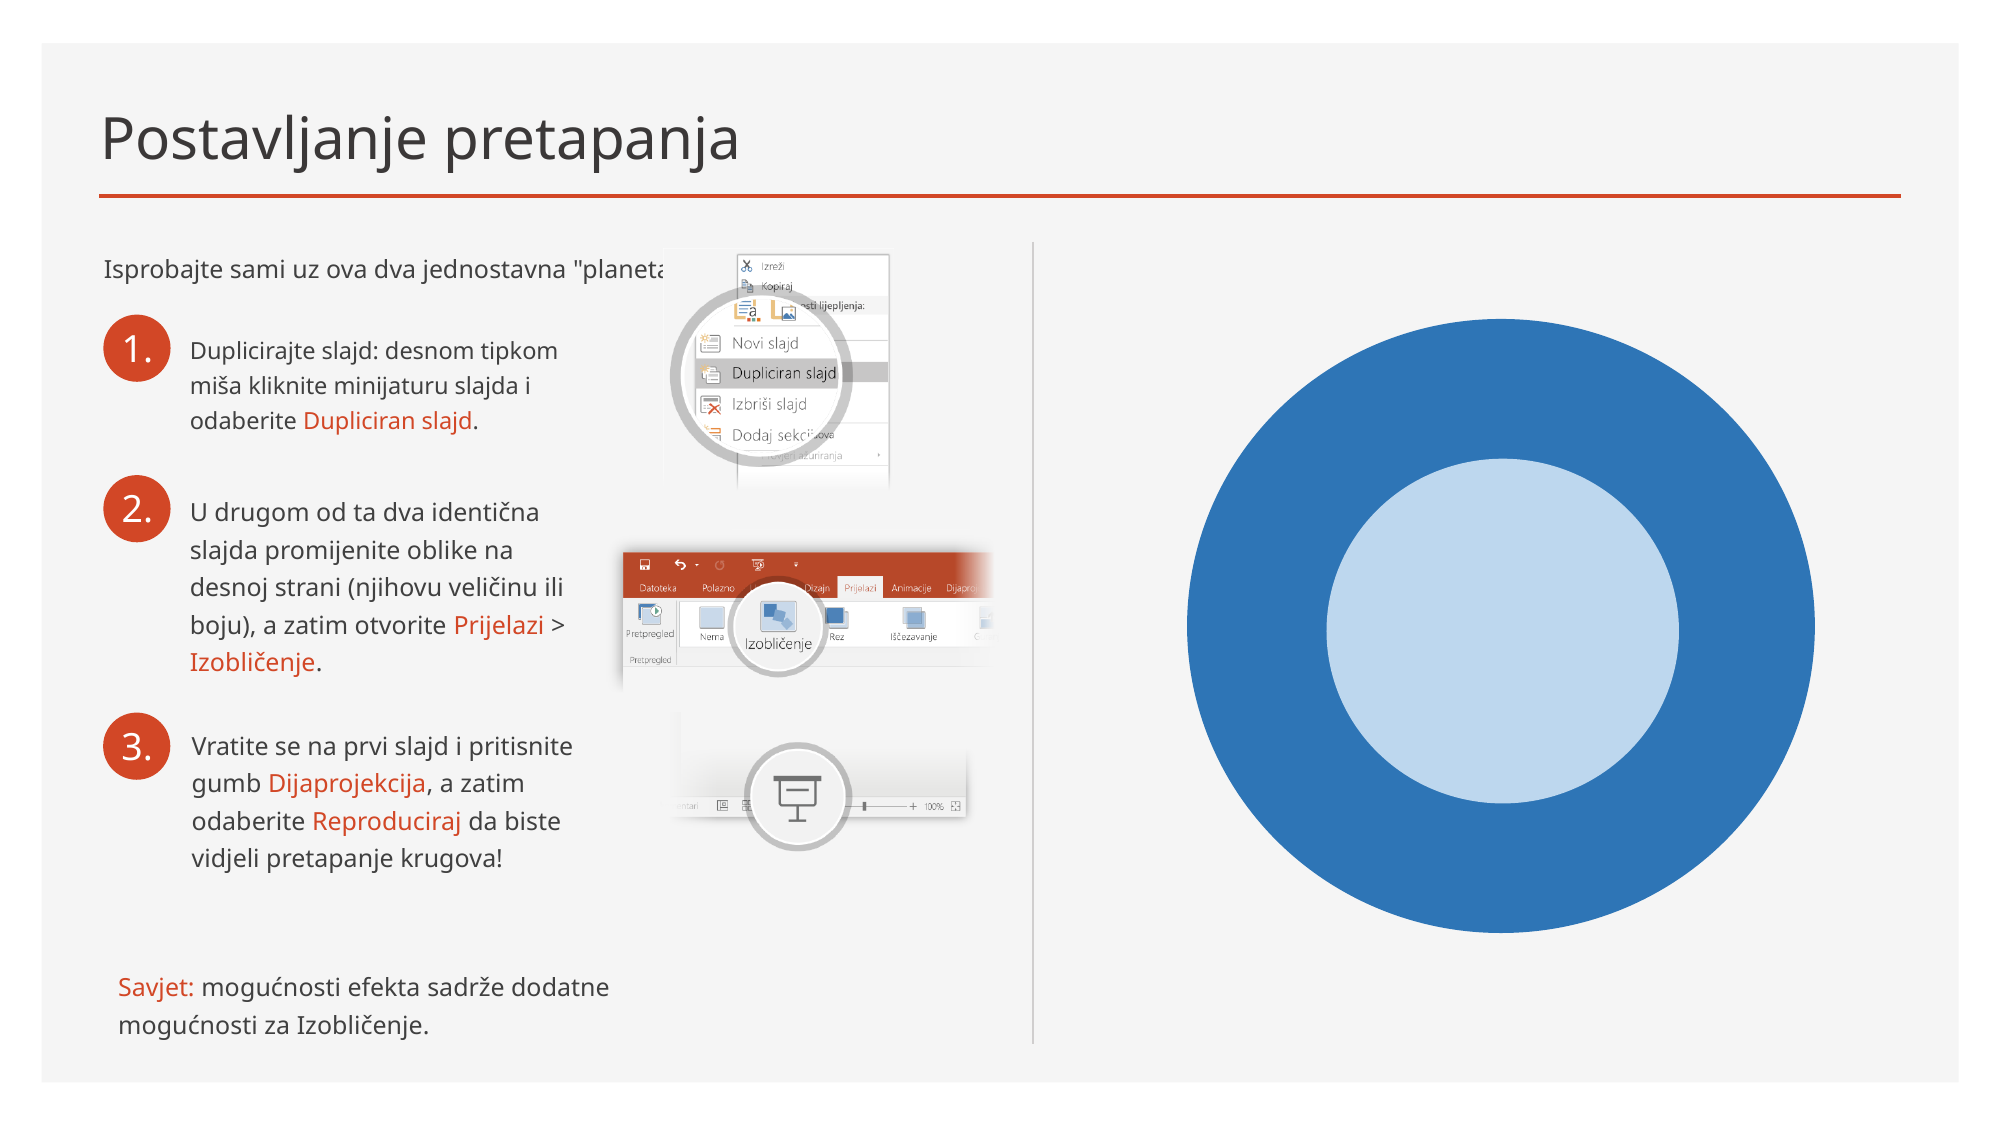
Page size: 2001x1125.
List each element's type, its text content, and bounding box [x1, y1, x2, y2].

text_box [91, 314, 184, 382]
picture [630, 712, 979, 859]
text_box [91, 475, 184, 543]
text_box Vratite se na prvi slajd i pritisnite gumb Dijaprojekcija, a zatim odaberite Reproduciraj da biste vidjeli pretapanje krugova! [176, 715, 635, 898]
text_box Isprobajte sami uz ova dva jednostavna "planeta": [88, 238, 928, 317]
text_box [91, 712, 183, 780]
text_box U drugom od ta dva identična slajda promijenite oblike na desnoj strani (njihovu veličinu ili boju), a zatim otvorite Prijelazi > Izobličenje. [174, 481, 608, 715]
text_box Savjet: mogućnosti efekta sadrže dodatne mogućnosti za Izobličenje. [103, 956, 670, 1071]
picture [663, 248, 894, 525]
text_box [1186, 317, 1816, 935]
picture [604, 529, 1010, 702]
text_box Duplicirajte slajd: desnom tipkom miša kliknite minijaturu slajda i odaberite Dupliciran slajd. [174, 321, 583, 472]
title Postavljanje pretapanja [85, 73, 1214, 179]
text_box [1325, 457, 1681, 805]
